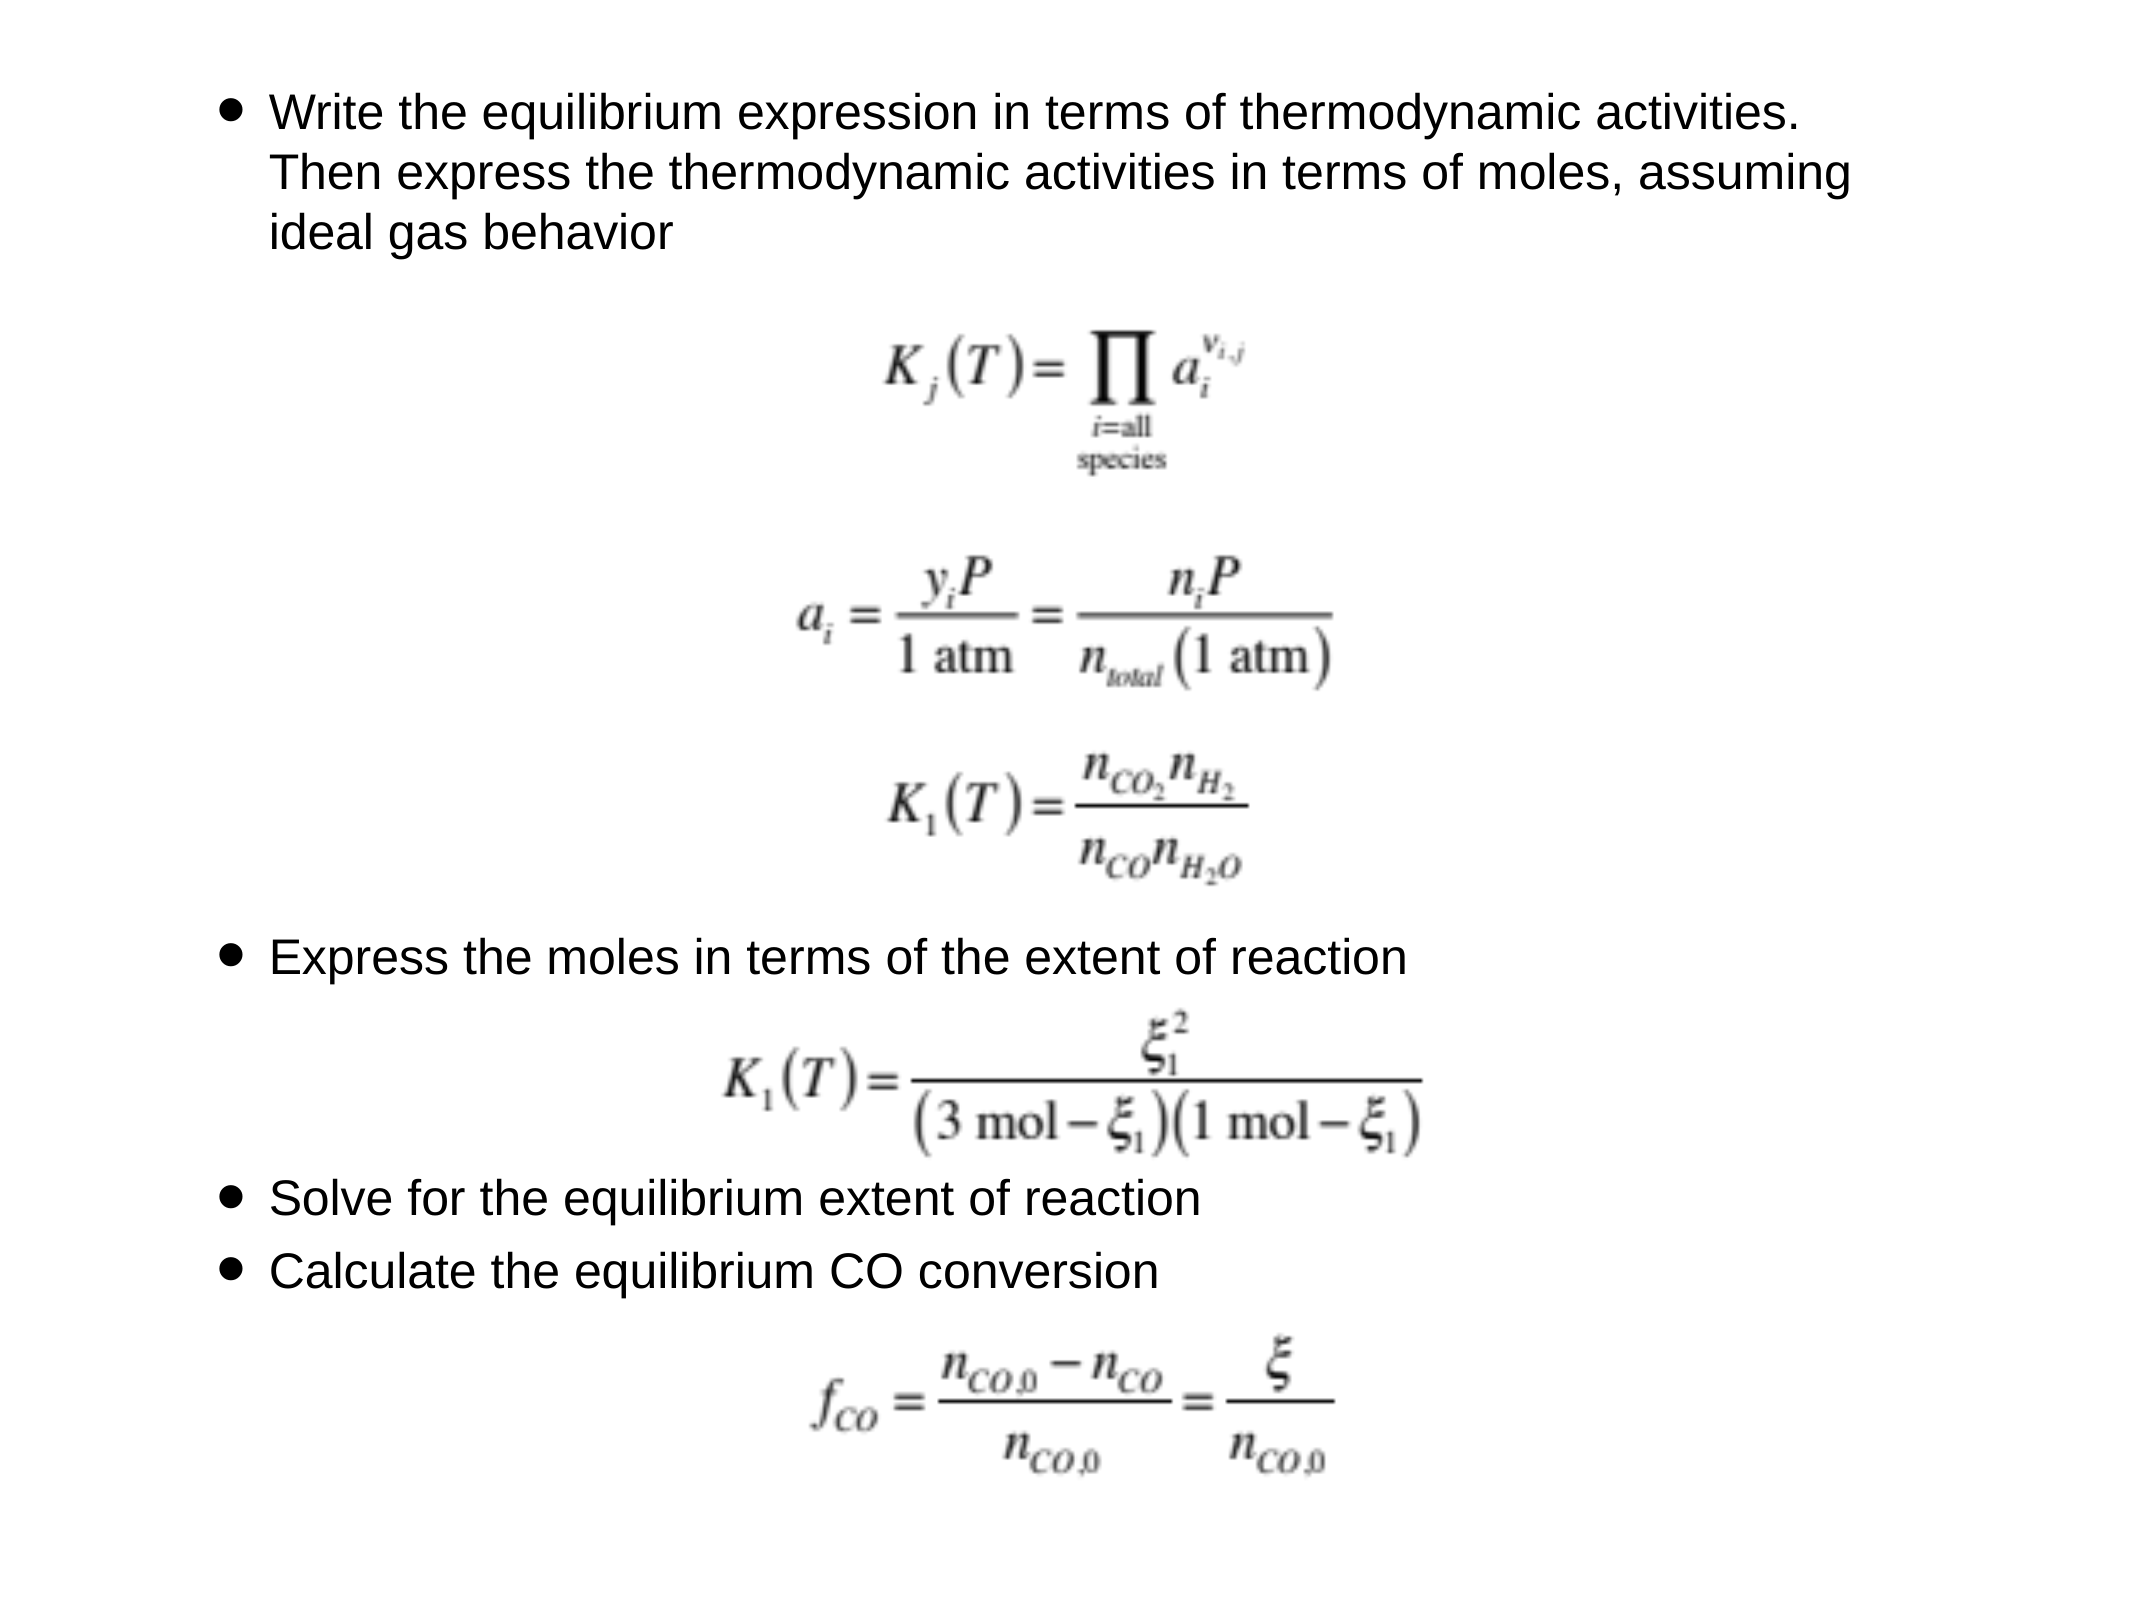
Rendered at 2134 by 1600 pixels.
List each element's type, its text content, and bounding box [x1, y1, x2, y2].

picture [803, 1324, 1339, 1481]
list Write the equilibrium expression in terms of thermodynamic activities. Then express the thermodynamic activities in terms of moles, assuming ideal gas behavior Express the moles in terms of the extent of reaction Solve for the equilibrium extent of reaction Calculate the equilibrium CO conversion [208, 70, 1925, 1478]
picture [876, 317, 1257, 484]
picture [716, 999, 1430, 1166]
picture [791, 543, 1340, 696]
picture [878, 724, 1254, 891]
